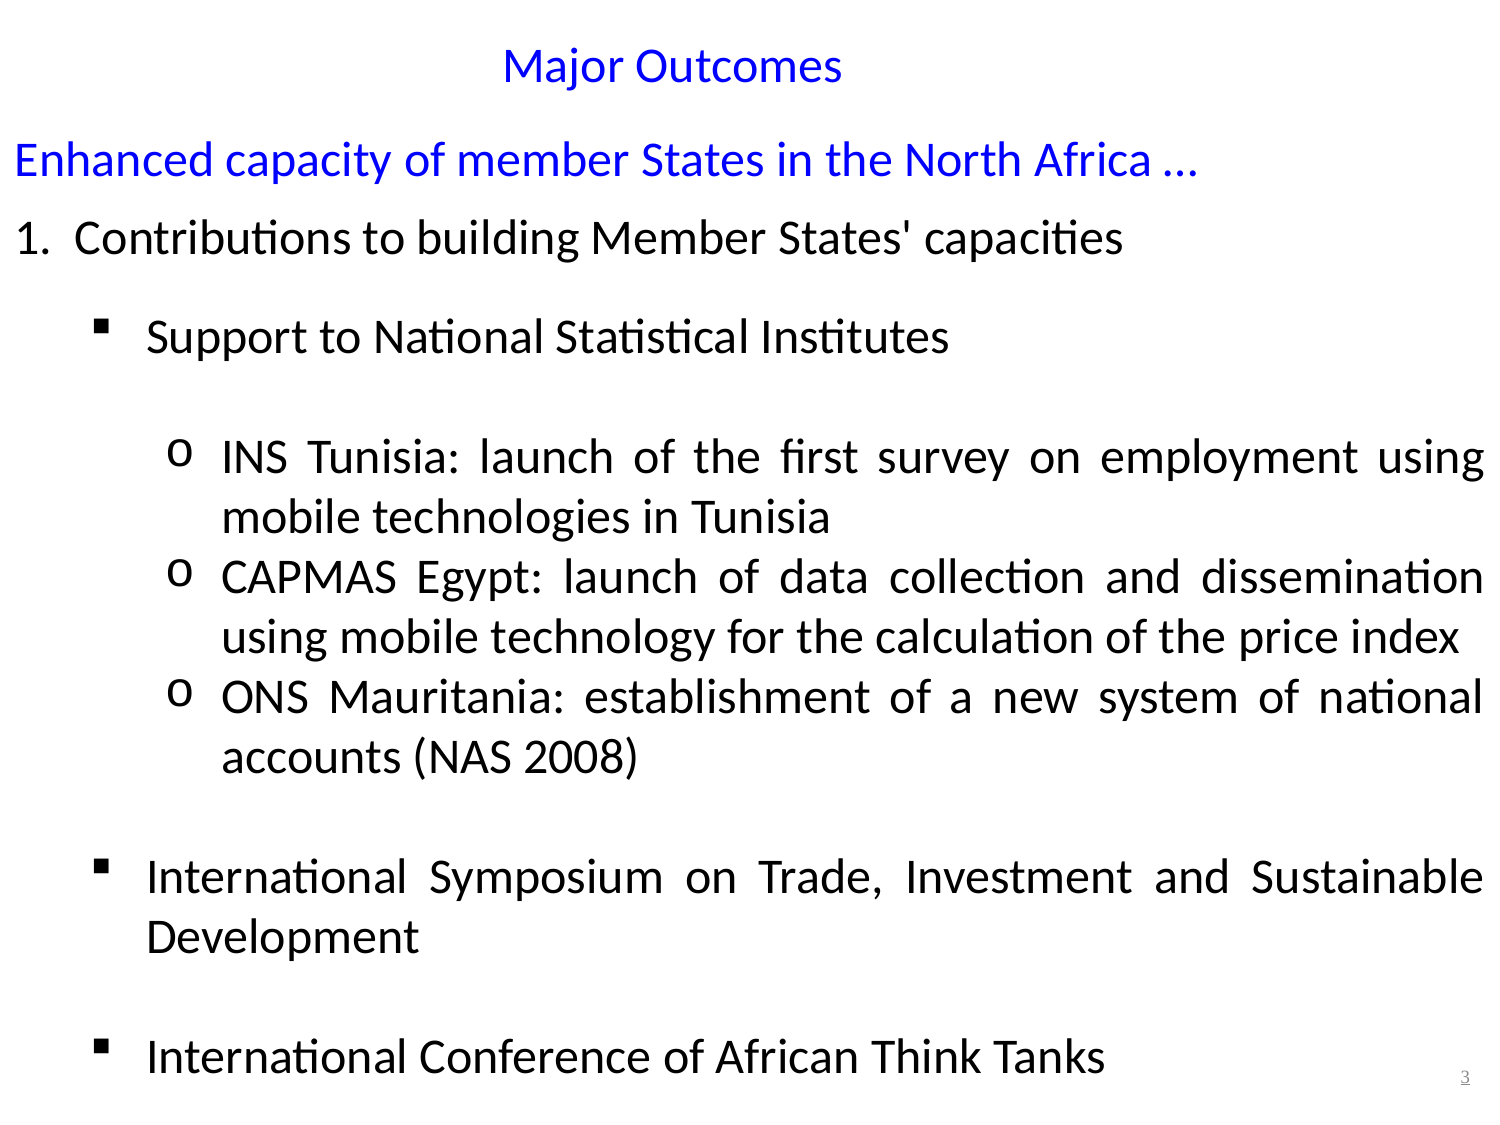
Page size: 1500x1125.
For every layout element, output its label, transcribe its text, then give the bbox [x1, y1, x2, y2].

text_box Major Outcomes [487, 24, 900, 100]
slide_number 3 [1422, 1045, 1486, 1106]
text_box Enhanced capacity of member States in the North Africa … 1. Contributions to building Member States' capacities Support to National Statistical Institutes INS Tunisia: launch of the first survey on employment using mobile technologies in Tunisia CAPMAS Egypt: launch of data collection and dissemination using mobile technology for the calculation of the price index ONS Mauritania: establishment of a new system of national accounts (NAS 2008) International Symposium on Trade, Investment and Sustainable Development International Conference of African Think Tanks [0, 100, 1500, 1091]
